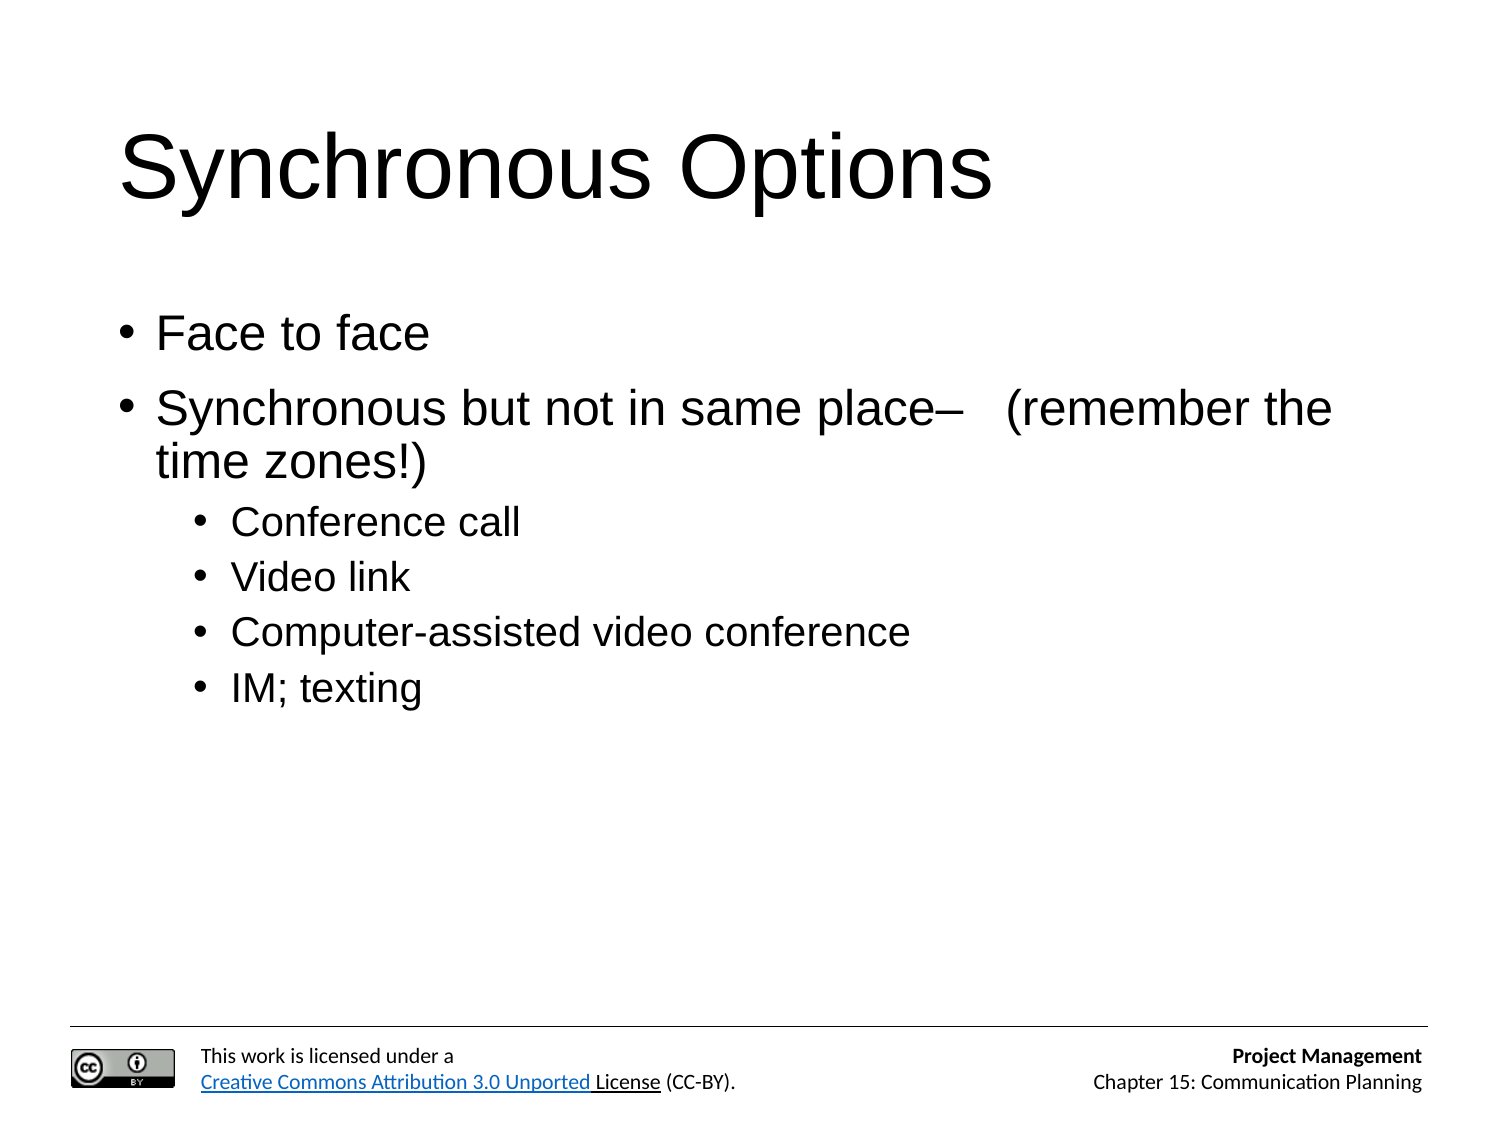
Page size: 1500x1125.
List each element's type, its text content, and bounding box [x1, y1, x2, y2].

title Synchronous Options [103, 59, 1397, 278]
picture [71, 1049, 175, 1088]
list Face to face Synchronous but not in same place– (remember the time zones!) Conference call Video link Computer-assisted video conference IM; texting [103, 299, 1397, 1014]
